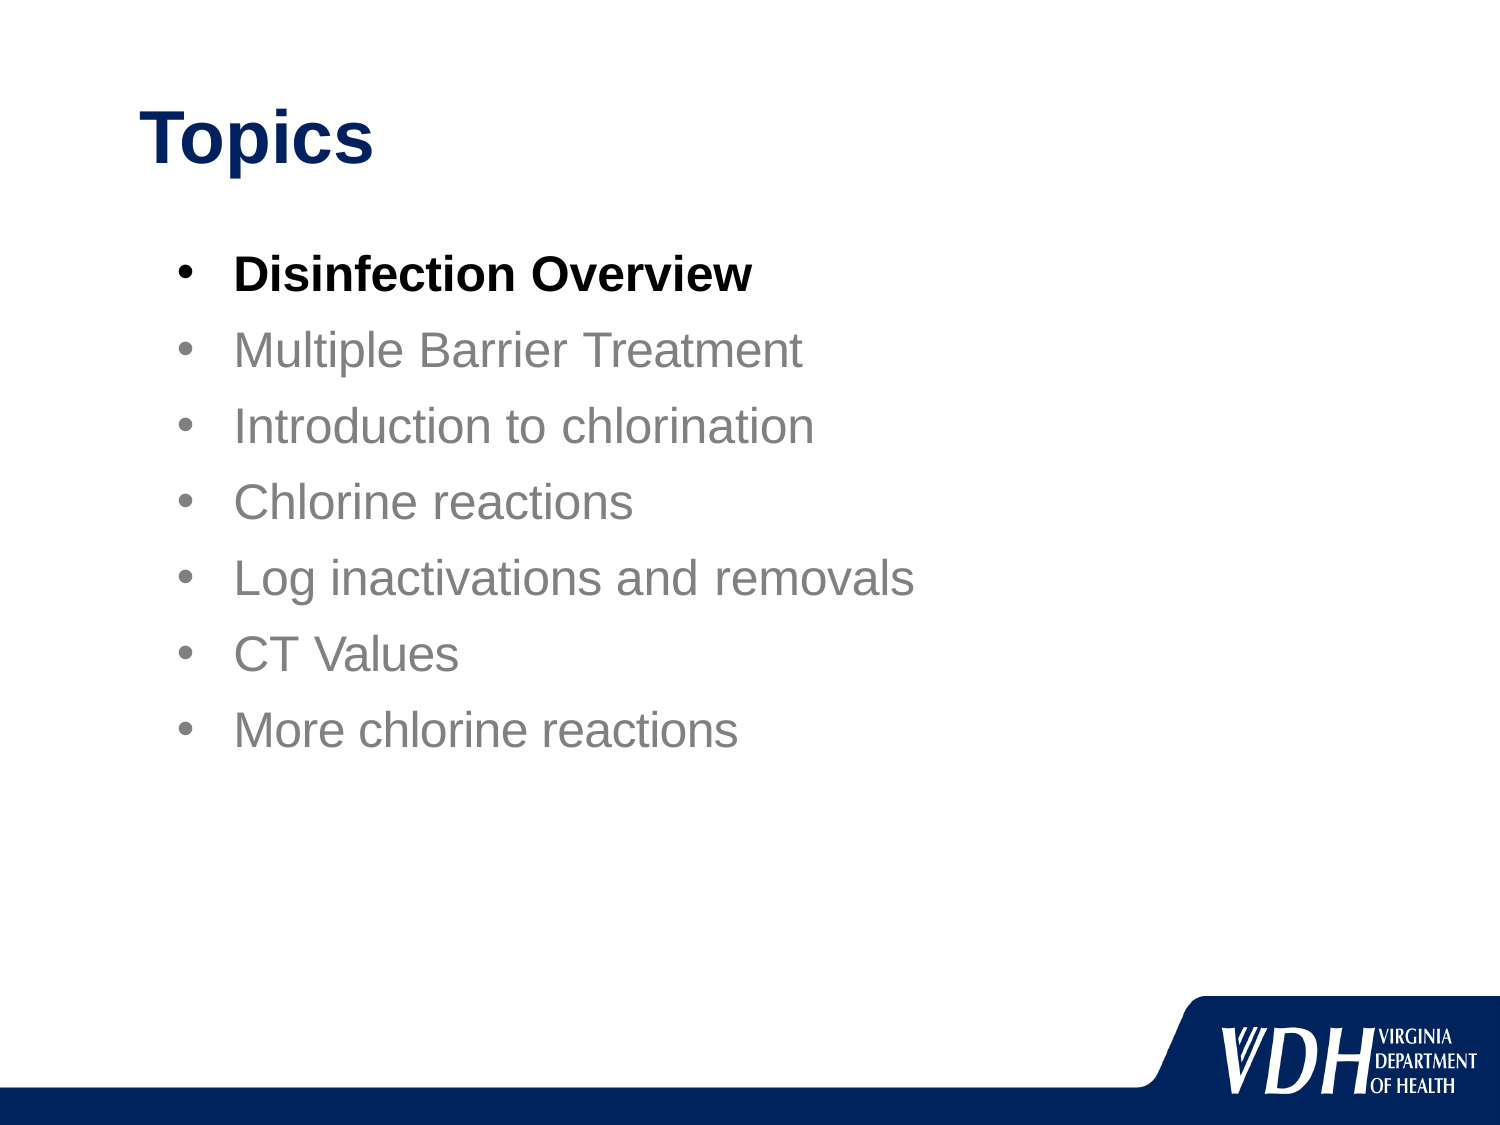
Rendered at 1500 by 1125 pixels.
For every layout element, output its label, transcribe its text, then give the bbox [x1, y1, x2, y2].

picture [0, 0, 1500, 1125]
text_box Disinfection Overview Multiple Barrier Treatment Introduction to chlorination Chlorine reactions Log inactivations and removals CT Values More chlorine reactions [174, 223, 1163, 758]
title Topics [137, 37, 947, 228]
